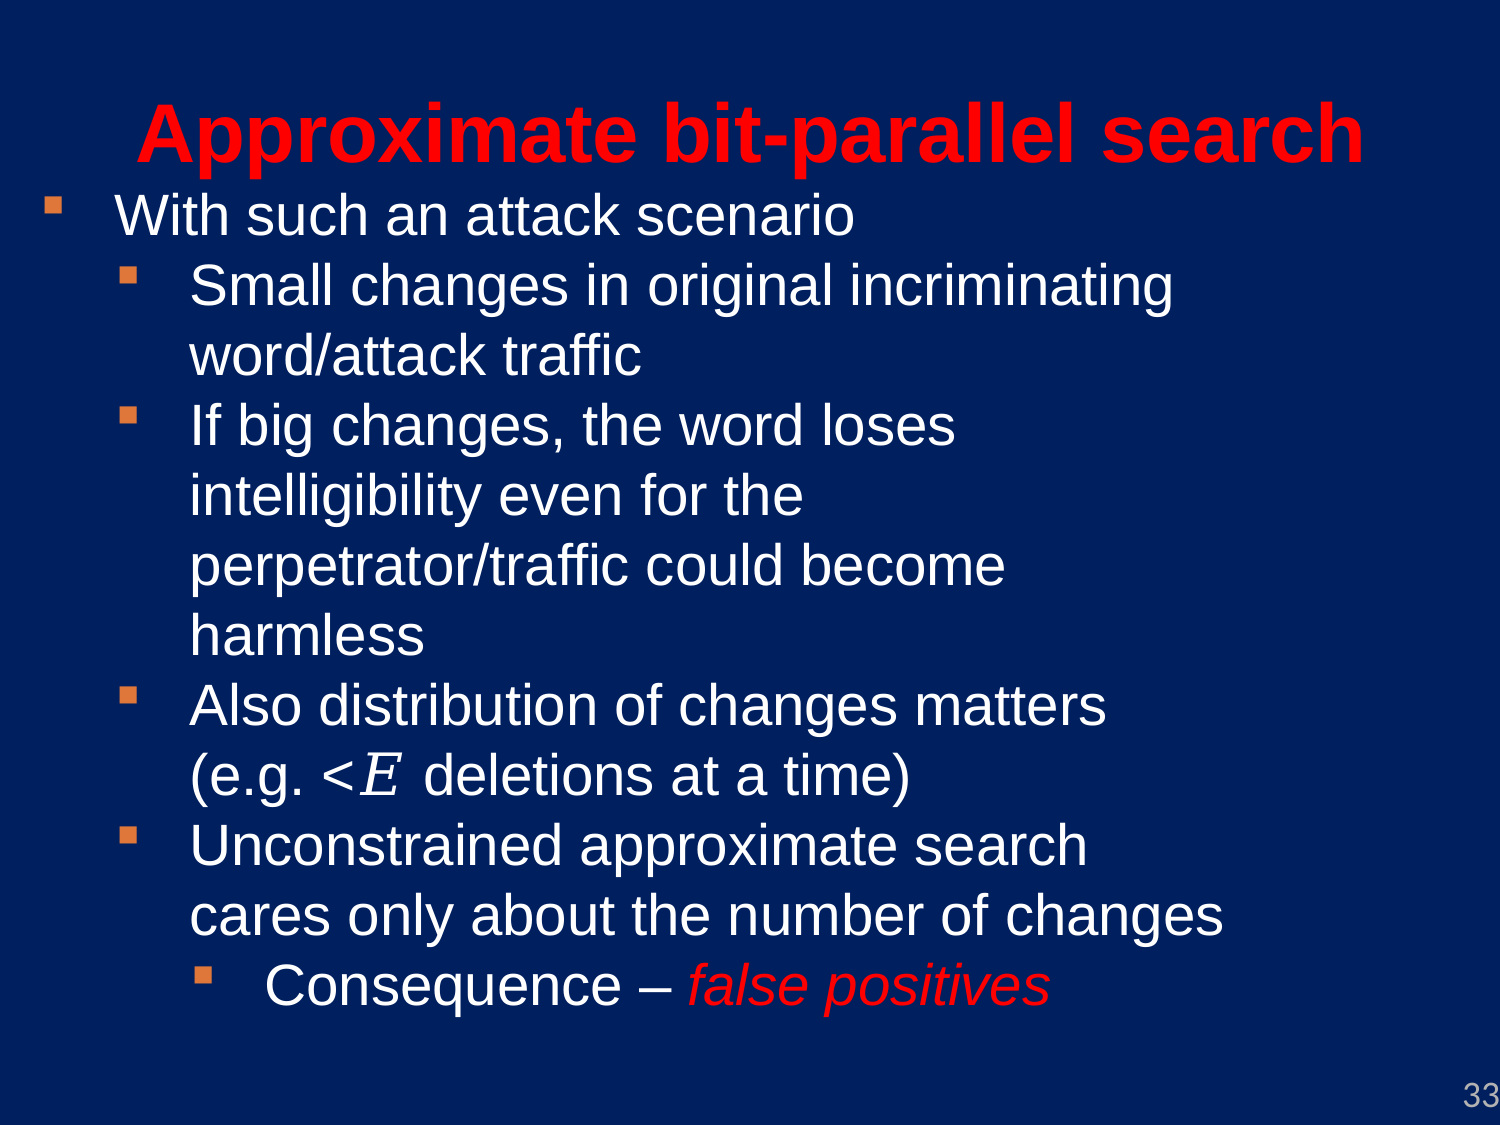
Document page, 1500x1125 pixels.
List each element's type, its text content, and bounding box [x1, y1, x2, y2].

slide_number 33 [1437, 1069, 1500, 1125]
text_box With such an attack scenario Small changes in original incriminating word/attack traffic If big changes, the word loses intelligibility even for the perpetrator/traffic could become harmless Also distribution of changes matters (e.g. <𝐸 deletions at a time) Unconstrained approximate search cares only about the number of changes Consequence – false positives [37, 177, 1226, 1018]
title Approximate bit-parallel search [44, 53, 1456, 267]
